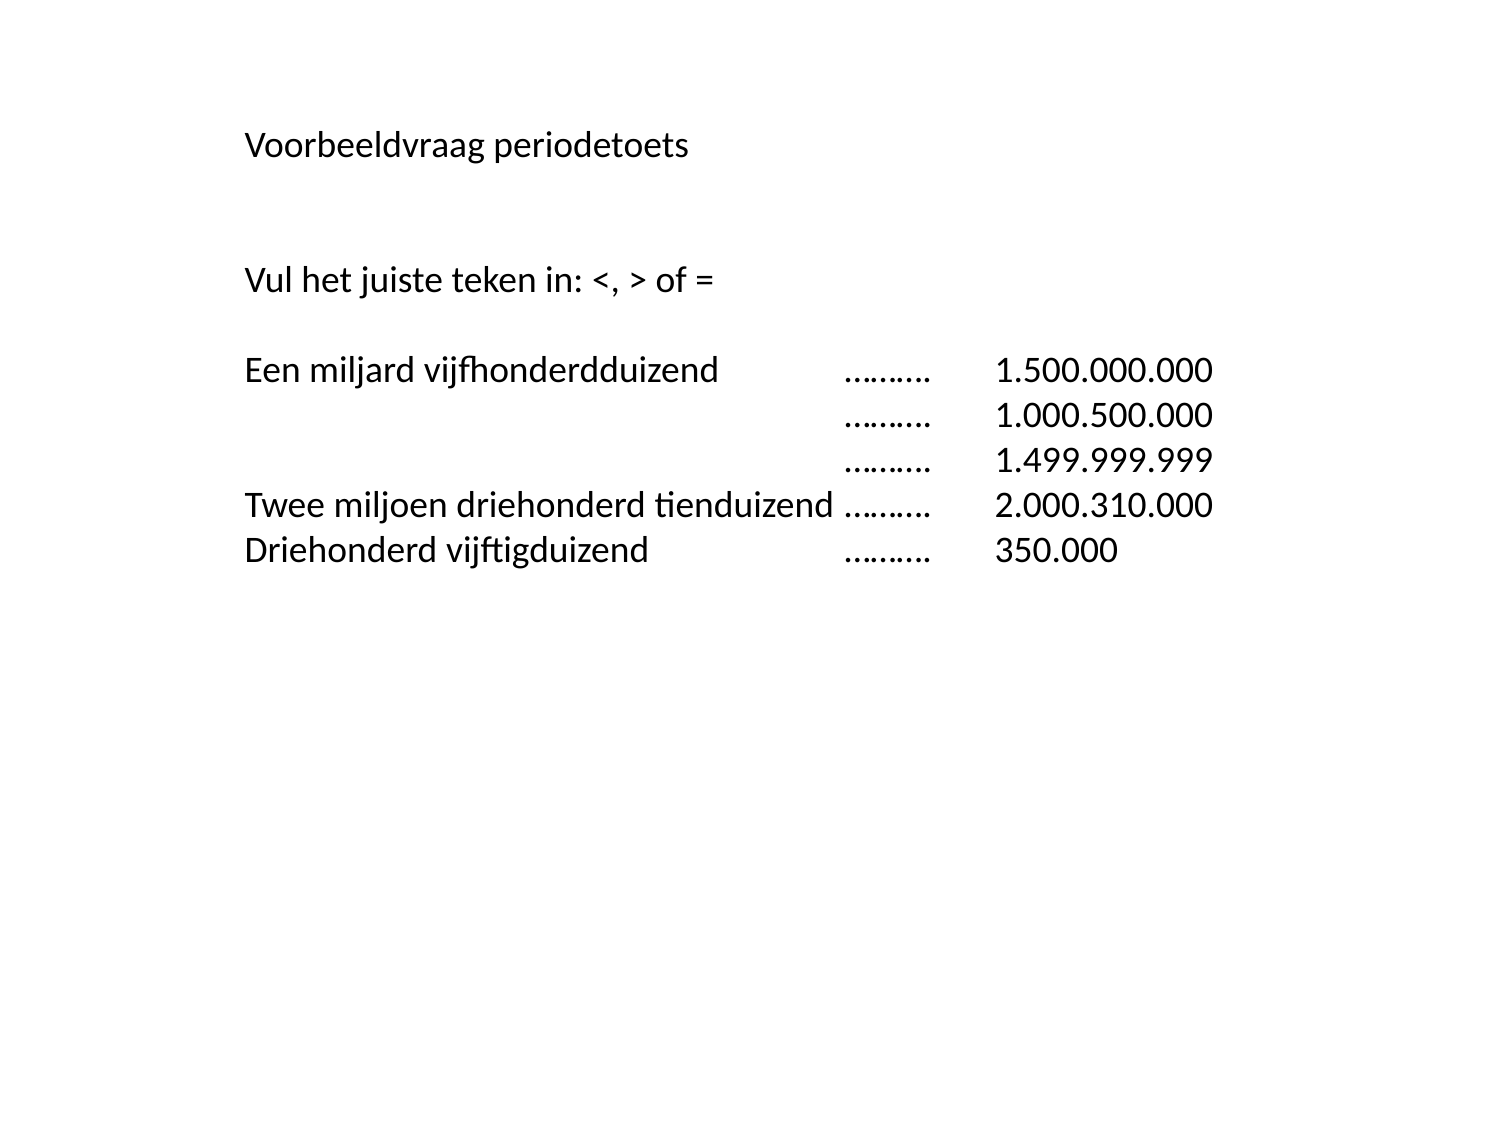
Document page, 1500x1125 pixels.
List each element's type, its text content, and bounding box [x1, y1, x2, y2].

text_box Voorbeeldvraag periodetoets Vul het juiste teken in: <, > of = Een miljard vijfhonderdduizend ………. 1.500.000.000 ………. 1.000.500.000 ………. 1.499.999.999 Twee miljoen driehonderd tienduizend ………. 2.000.310.000 Driehonderd vijftigduizend ………. 350.000 [229, 112, 1228, 578]
